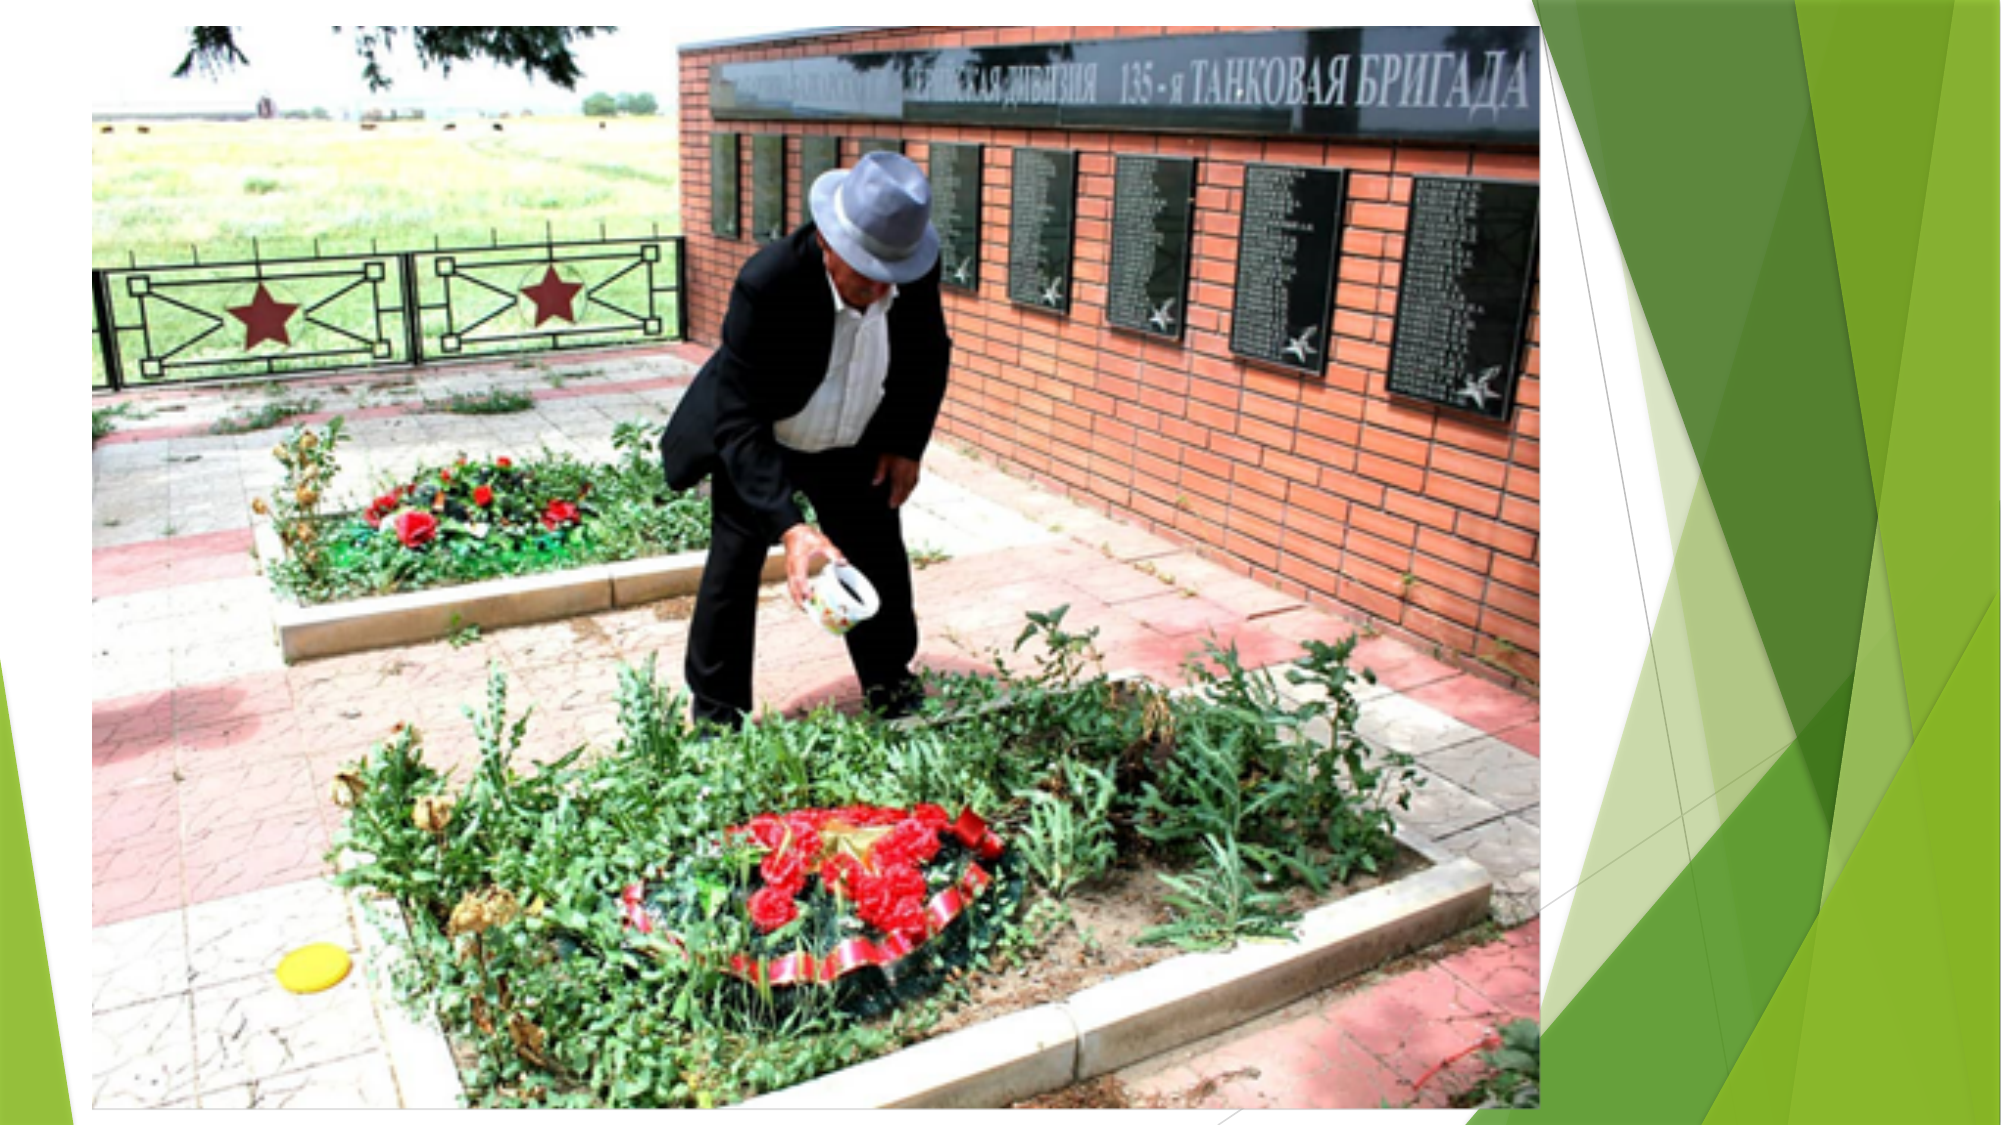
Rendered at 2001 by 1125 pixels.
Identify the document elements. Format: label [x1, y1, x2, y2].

picture [91, 25, 1545, 1113]
